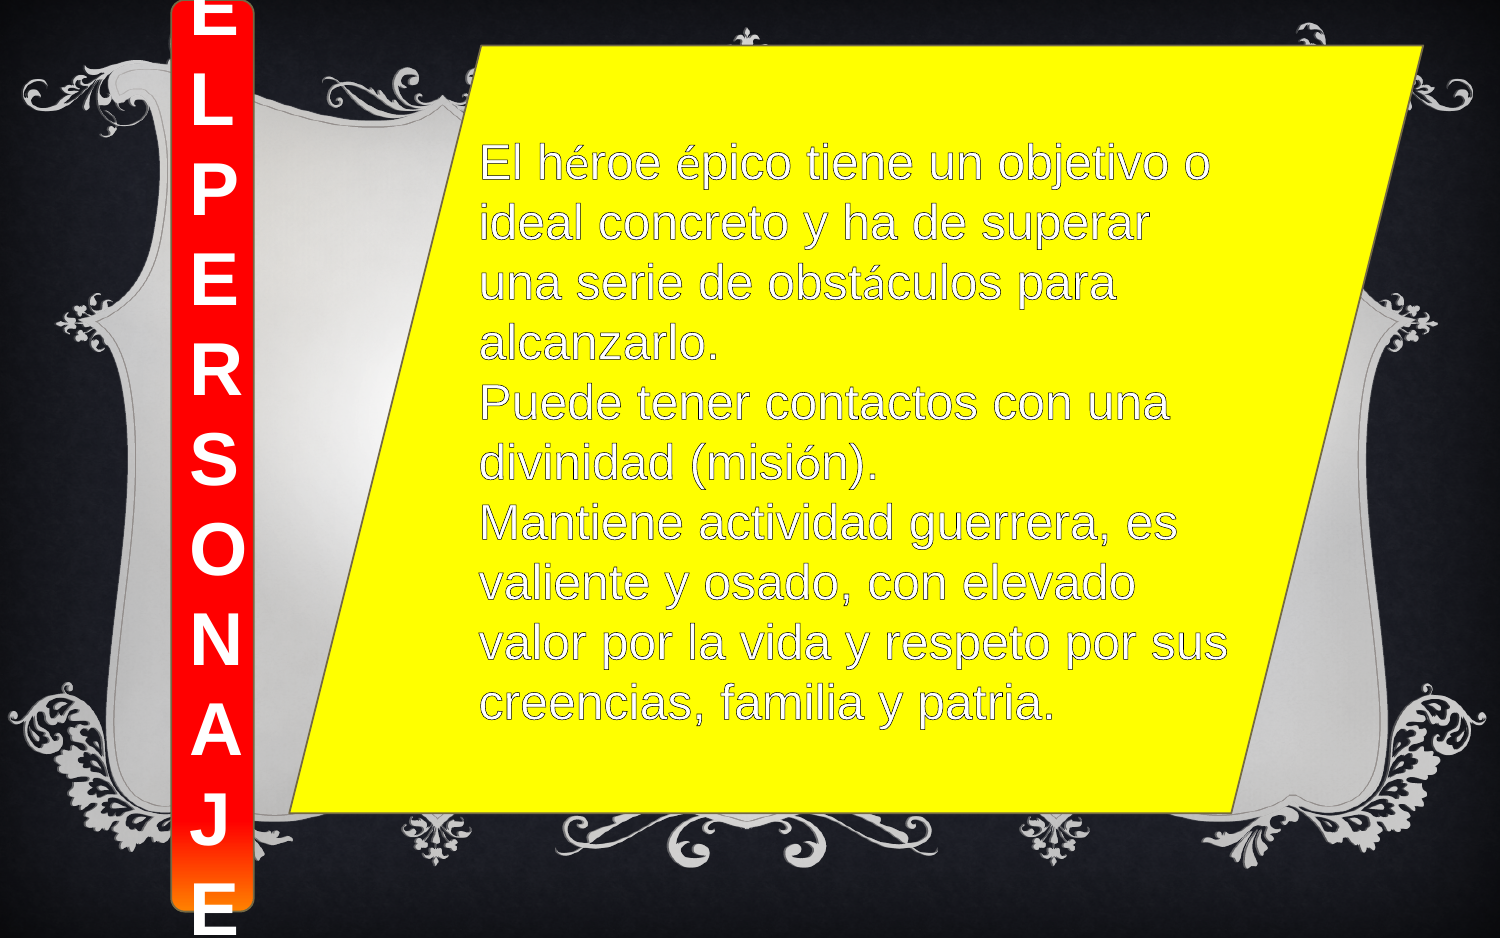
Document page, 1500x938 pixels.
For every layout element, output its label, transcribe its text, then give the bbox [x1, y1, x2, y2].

text_box EL PERSONAJE [170, 0, 255, 913]
text_box El héroe épico tiene un objetivo o ideal concreto y ha de superar una serie de obstáculos para alcanzarlo. Puede tener contactos con una divinidad (misión). Mantiene actividad guerrera, es valiente y osado, con elevado valor por la vida y respeto por sus creencias, familia y patria. [288, 44, 1425, 815]
picture [0, 0, 1500, 938]
